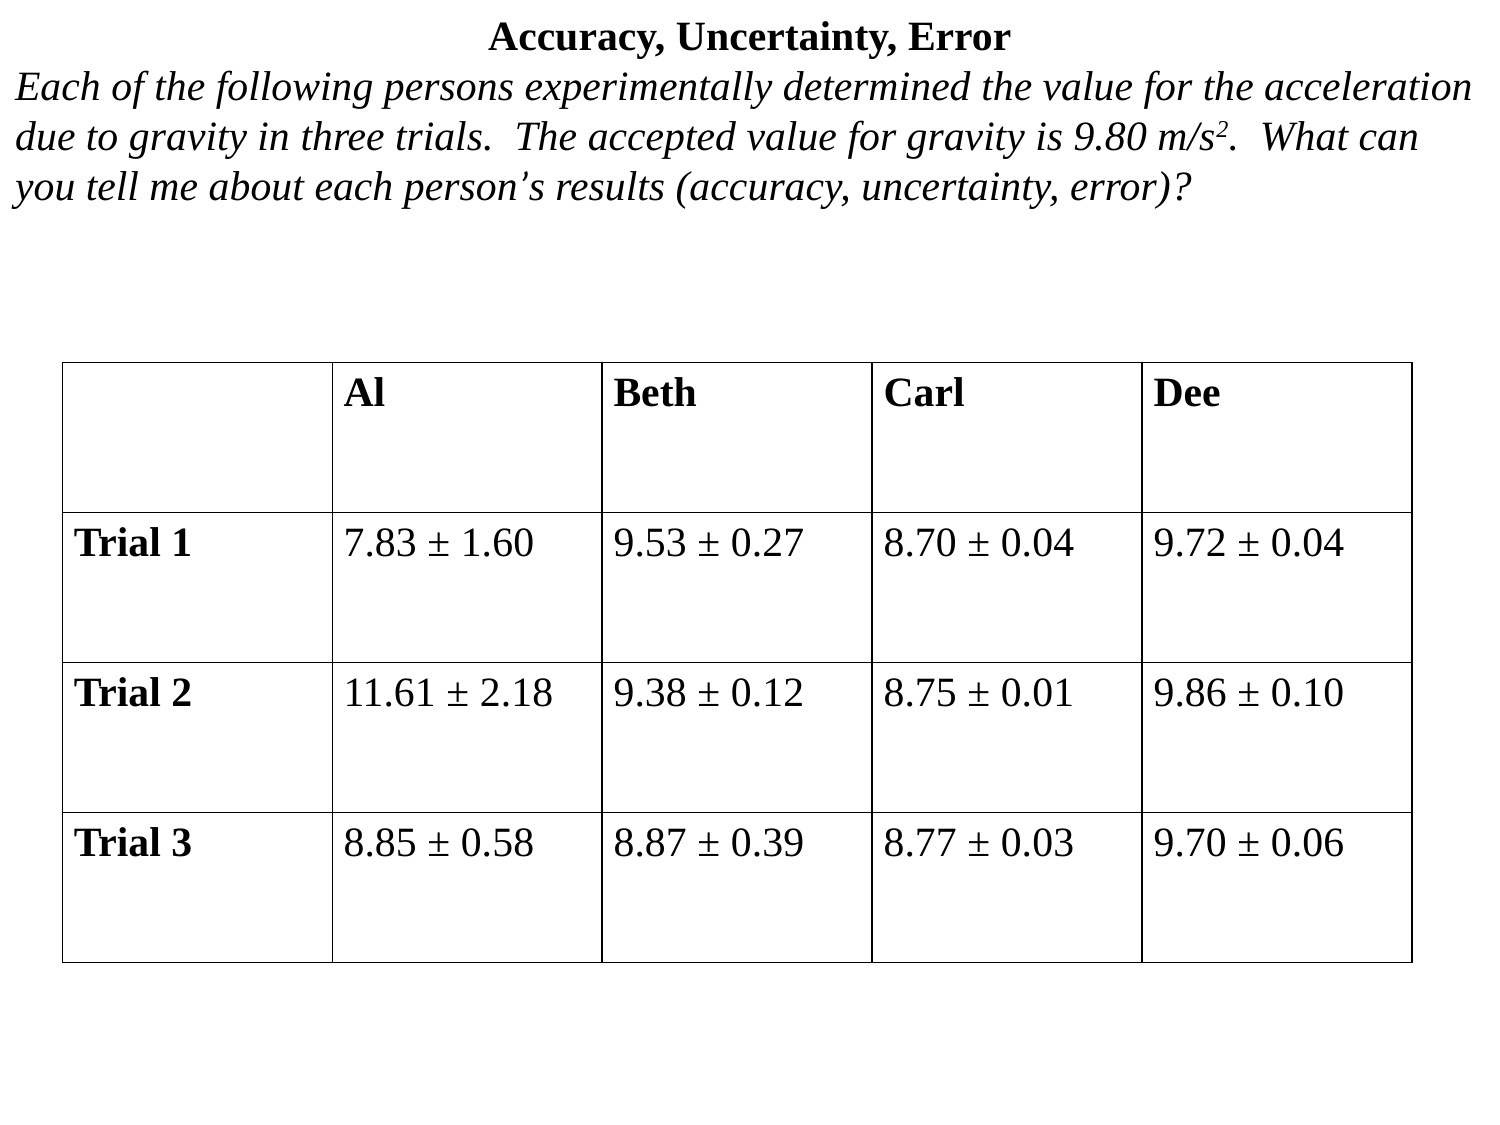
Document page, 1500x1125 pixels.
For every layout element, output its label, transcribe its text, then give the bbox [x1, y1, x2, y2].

table_cell 9.70 ± 0.06 [1143, 813, 1411, 962]
text_box Accuracy, Uncertainty, Error Each of the following persons experimentally determined the value for the acceleration due to gravity in three trials. The accepted value for gravity is 9.80 m/s2. What can you tell me about each person’s results (accuracy, uncertainty, error)? [0, 1, 1500, 267]
table_cell 11.61 ± 2.18 [333, 663, 601, 812]
table_cell 8.75 ± 0.01 [873, 663, 1141, 812]
table_cell 8.77 ± 0.03 [873, 813, 1141, 962]
table_cell 8.87 ± 0.39 [603, 813, 871, 962]
table_cell 9.53 ± 0.27 [603, 513, 871, 662]
table_cell 7.83 ± 1.60 [333, 513, 601, 662]
table_cell 9.86 ± 0.10 [1143, 663, 1411, 812]
table_cell Trial 3 [63, 813, 332, 962]
table_cell 9.72 ± 0.04 [1143, 513, 1411, 662]
table_cell Trial 2 [63, 663, 332, 812]
table_header Carl [873, 363, 1141, 512]
table_header Al [333, 363, 601, 512]
table_cell Trial 1 [63, 513, 332, 662]
table_cell 8.70 ± 0.04 [873, 513, 1141, 662]
table_header Beth [603, 363, 871, 512]
table_cell 9.38 ± 0.12 [603, 663, 871, 812]
table_header [63, 363, 332, 512]
table_header Dee [1143, 363, 1411, 512]
table_cell 8.85 ± 0.58 [333, 813, 601, 962]
